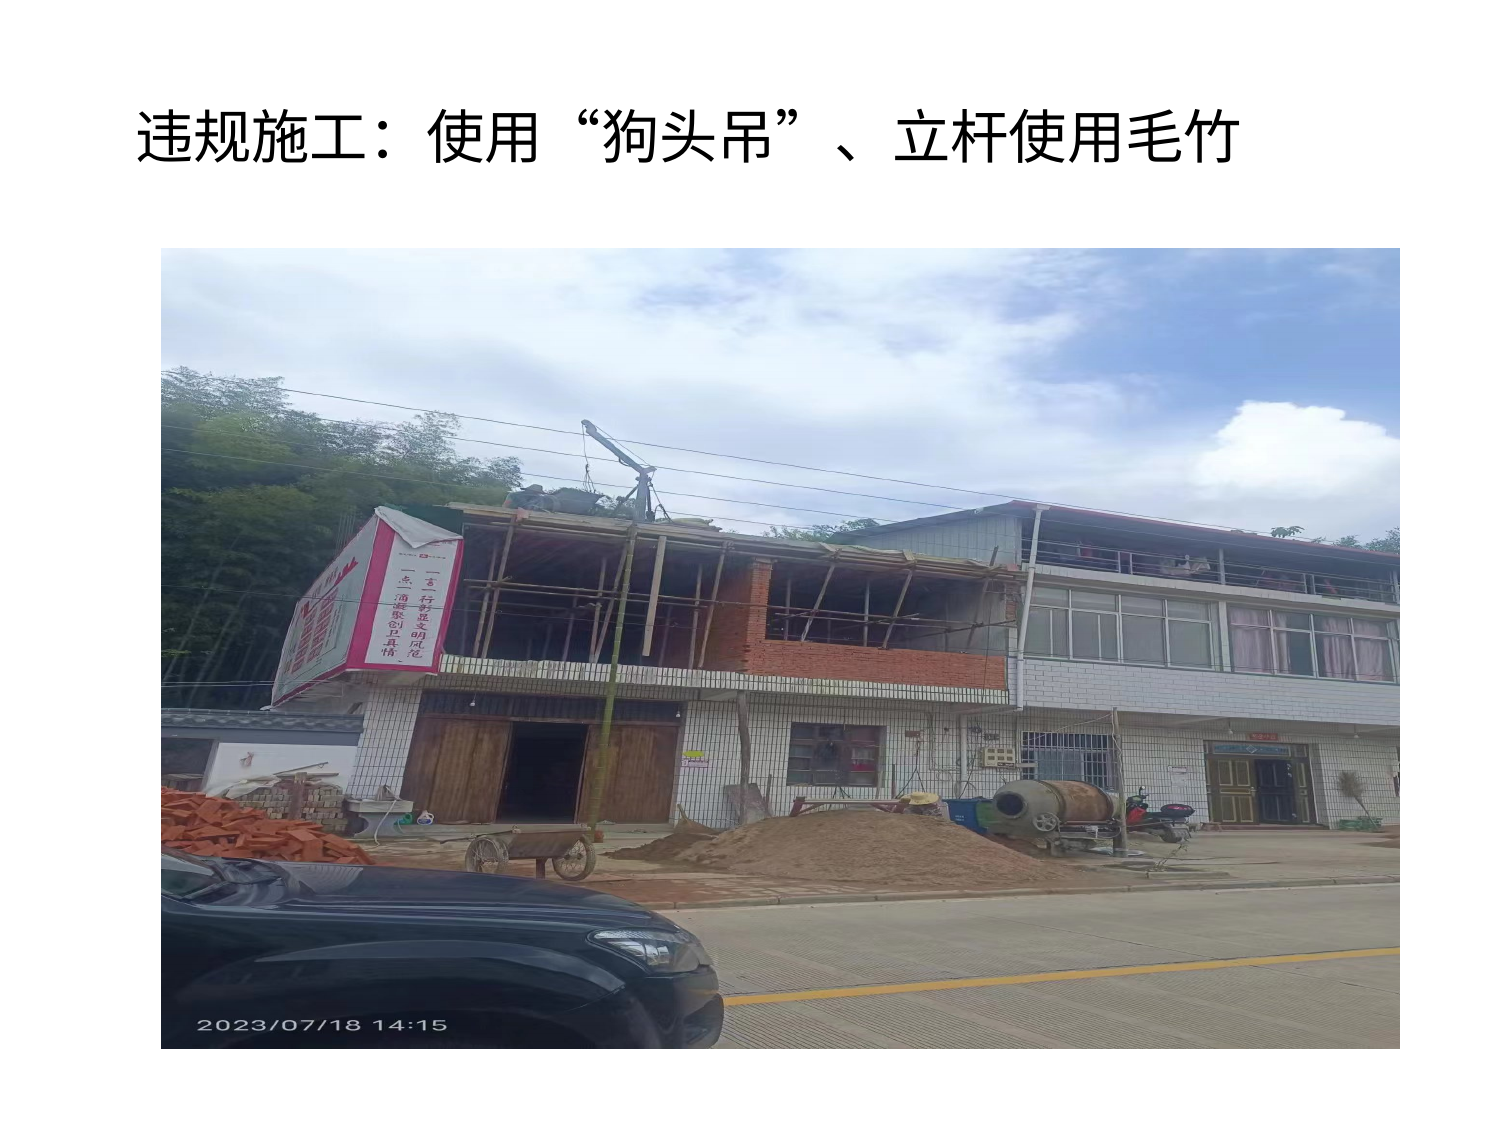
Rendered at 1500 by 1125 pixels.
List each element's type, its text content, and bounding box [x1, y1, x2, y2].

text_box 违规施工：使用“狗头吊”、立杆使用毛竹 [120, 92, 1257, 178]
picture [161, 248, 1400, 1050]
